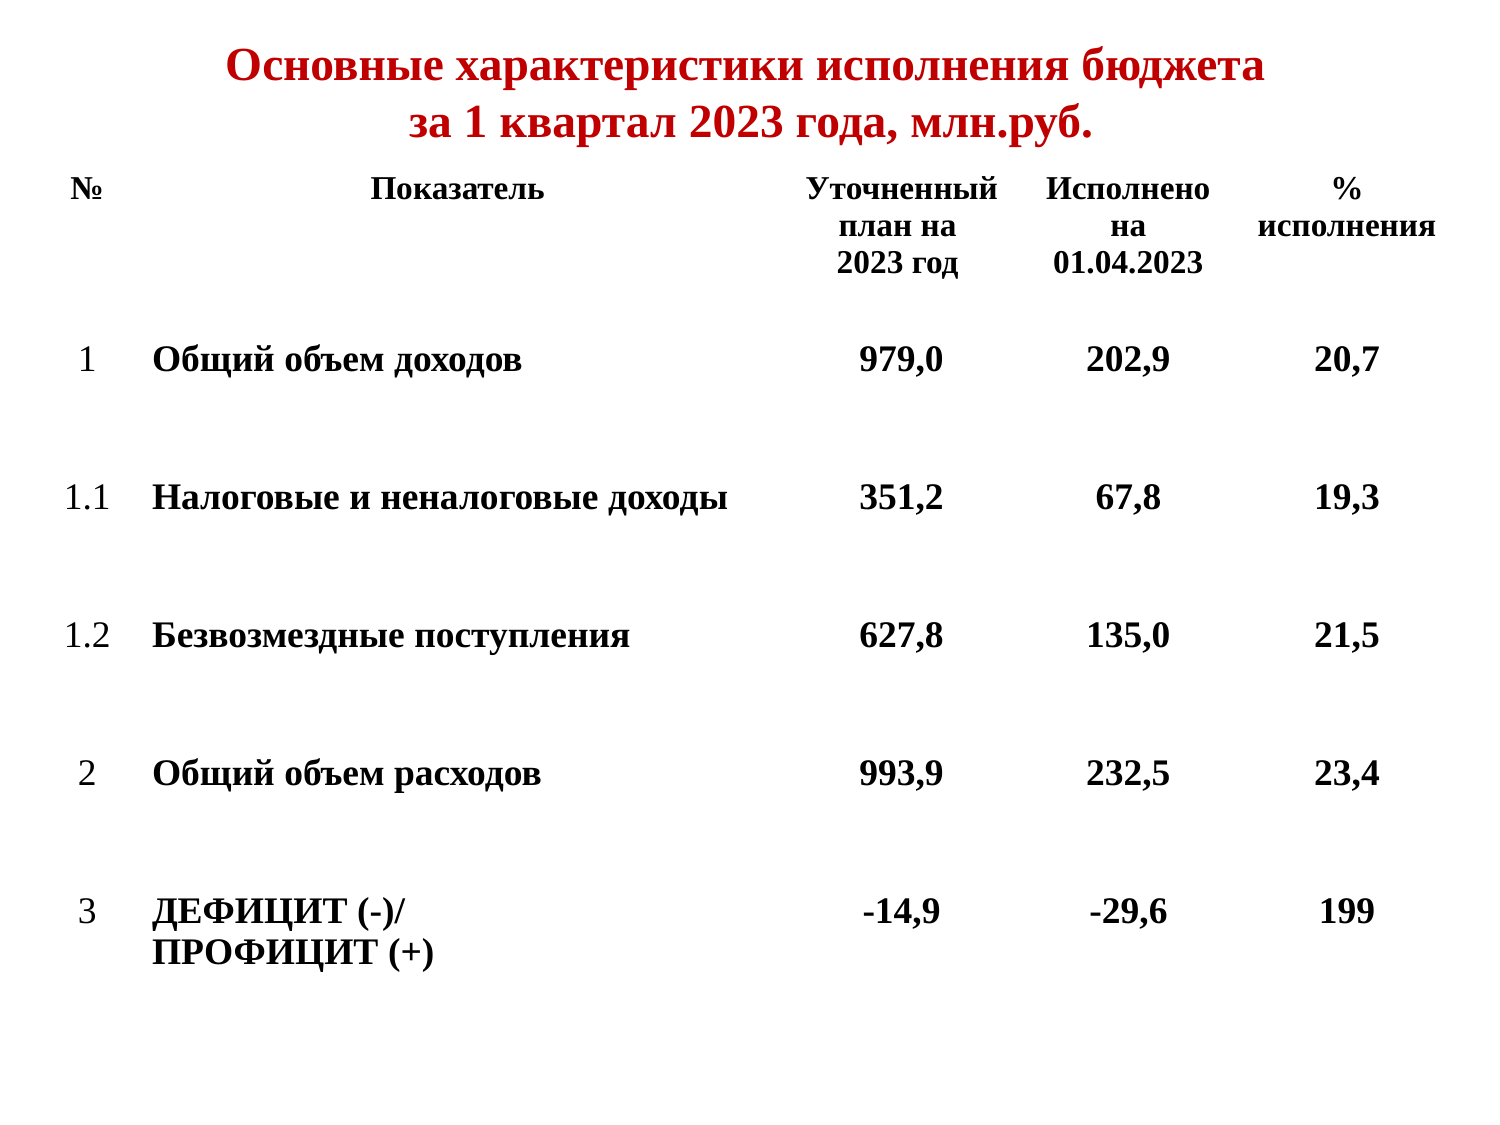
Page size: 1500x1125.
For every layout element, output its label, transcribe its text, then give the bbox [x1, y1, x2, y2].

table_cell 19,3 [1233, 469, 1461, 606]
table_header % исполнения [1233, 163, 1461, 328]
table_cell -29,6 [1026, 883, 1231, 1019]
table_cell 135,0 [1026, 607, 1231, 743]
table_cell 3 [38, 883, 136, 1019]
table_cell 23,4 [1233, 745, 1461, 881]
table_header Исполнено на 01.04.2023 [1026, 163, 1231, 328]
table_header Показатель [138, 163, 778, 328]
table_cell 1 [38, 334, 136, 468]
table_cell Налоговые и неналоговые доходы [138, 469, 778, 606]
table_cell 20,7 [1233, 334, 1461, 468]
table_cell 21,5 [1233, 607, 1461, 743]
table_cell 979,0 [779, 334, 1024, 468]
table_cell 351,2 [779, 469, 1024, 606]
table_cell 199 [1233, 883, 1461, 1019]
table_cell Общий объем расходов [138, 745, 778, 881]
table_header № [38, 163, 136, 328]
table_cell 202,9 [1026, 334, 1231, 468]
table_header Уточненный план на 2023 год [779, 163, 1024, 328]
table_cell Безвозмездные поступления [138, 607, 778, 743]
table_cell -14,9 [779, 883, 1024, 1019]
table_cell 1.2 [38, 607, 136, 743]
table_cell Общий объем доходов [138, 334, 778, 468]
table_cell 627,8 [779, 607, 1024, 743]
table_cell 1.1 [38, 469, 136, 606]
table_cell 232,5 [1026, 745, 1231, 881]
table_cell ДЕФИЦИТ (-)/ ПРОФИЦИТ (+) [138, 883, 778, 1019]
table_cell 67,8 [1026, 469, 1231, 606]
table_cell 993,9 [779, 745, 1024, 881]
title Основные характеристики исполнения бюджета за 1 квартал 2023 года, млн.руб. [37, 24, 1466, 155]
table_cell 2 [38, 745, 136, 881]
